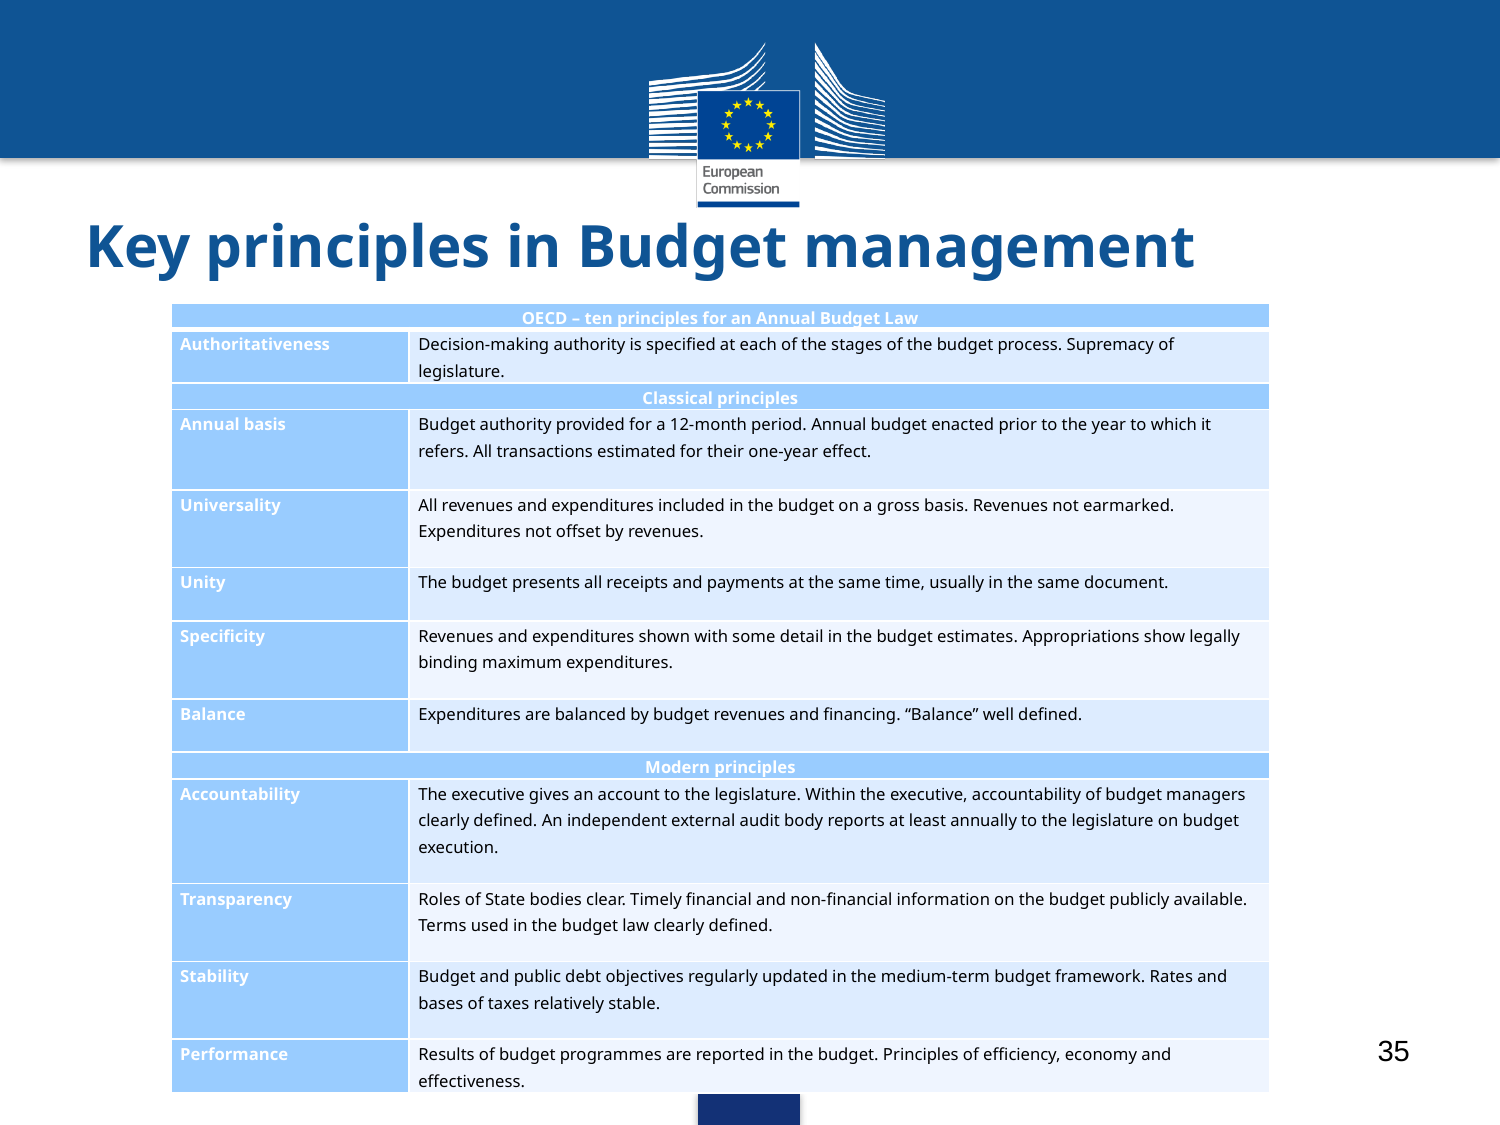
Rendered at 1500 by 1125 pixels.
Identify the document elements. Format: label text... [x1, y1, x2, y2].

table_cell Revenues and expenditures shown with some detail in the budget estimates. Appropriations show legally binding maximum expenditures. [410, 622, 1269, 698]
table_cell All revenues and expenditures included in the budget on a gross basis. Revenues not earmarked. Expenditures not offset by revenues. [410, 491, 1269, 567]
table_cell Universality [172, 491, 408, 567]
table_cell Expenditures are balanced by budget revenues and financing. “Balance” well defined. [410, 700, 1269, 751]
table_header OECD – ten principles for an Annual Budget Law [172, 304, 1269, 327]
table_cell The budget presents all receipts and payments at the same time, usually in the same document. [410, 568, 1269, 620]
table_cell Specificity [172, 622, 408, 698]
picture [649, 42, 885, 207]
table_cell Results of budget programmes are reported in the budget. Principles of efficiency, economy and effectiveness. [410, 1040, 1074, 1092]
title Key principles in Budget management [70, 207, 1421, 282]
table_cell Authoritativeness [172, 332, 408, 382]
slide_number 35 [1074, 1024, 1426, 1103]
table_cell Performance [172, 1040, 408, 1092]
table_cell The executive gives an account to the legislature. Within the executive, accountability of budget managers clearly defined. An independent external audit body reports at least annually to the legislature on budget execution. [410, 780, 1269, 883]
table_cell Balance [172, 700, 408, 751]
table_cell Decision-making authority is specified at each of the stages of the budget process. Supremacy of legislature. [410, 332, 1269, 382]
table_cell Roles of State bodies clear. Timely financial and non-financial information on the budget publicly available. Terms used in the budget law clearly defined. [410, 884, 1269, 961]
table_cell Unity [172, 568, 408, 620]
table_cell Budget and public debt objectives regularly updated in the medium-term budget framework. Rates and bases of taxes relatively stable. [410, 962, 1269, 1038]
table_cell Stability [172, 962, 408, 1038]
table_cell Budget authority provided for a 12-month period. Annual budget enacted prior to the year to which it refers. All transactions estimated for their one-year effect. [410, 410, 1269, 489]
table_cell Modern principles [172, 753, 1269, 778]
table_cell Classical principles [172, 384, 1269, 409]
table_cell Transparency [172, 884, 408, 961]
table_cell Accountability [172, 780, 408, 883]
table_cell Annual basis [172, 410, 408, 489]
